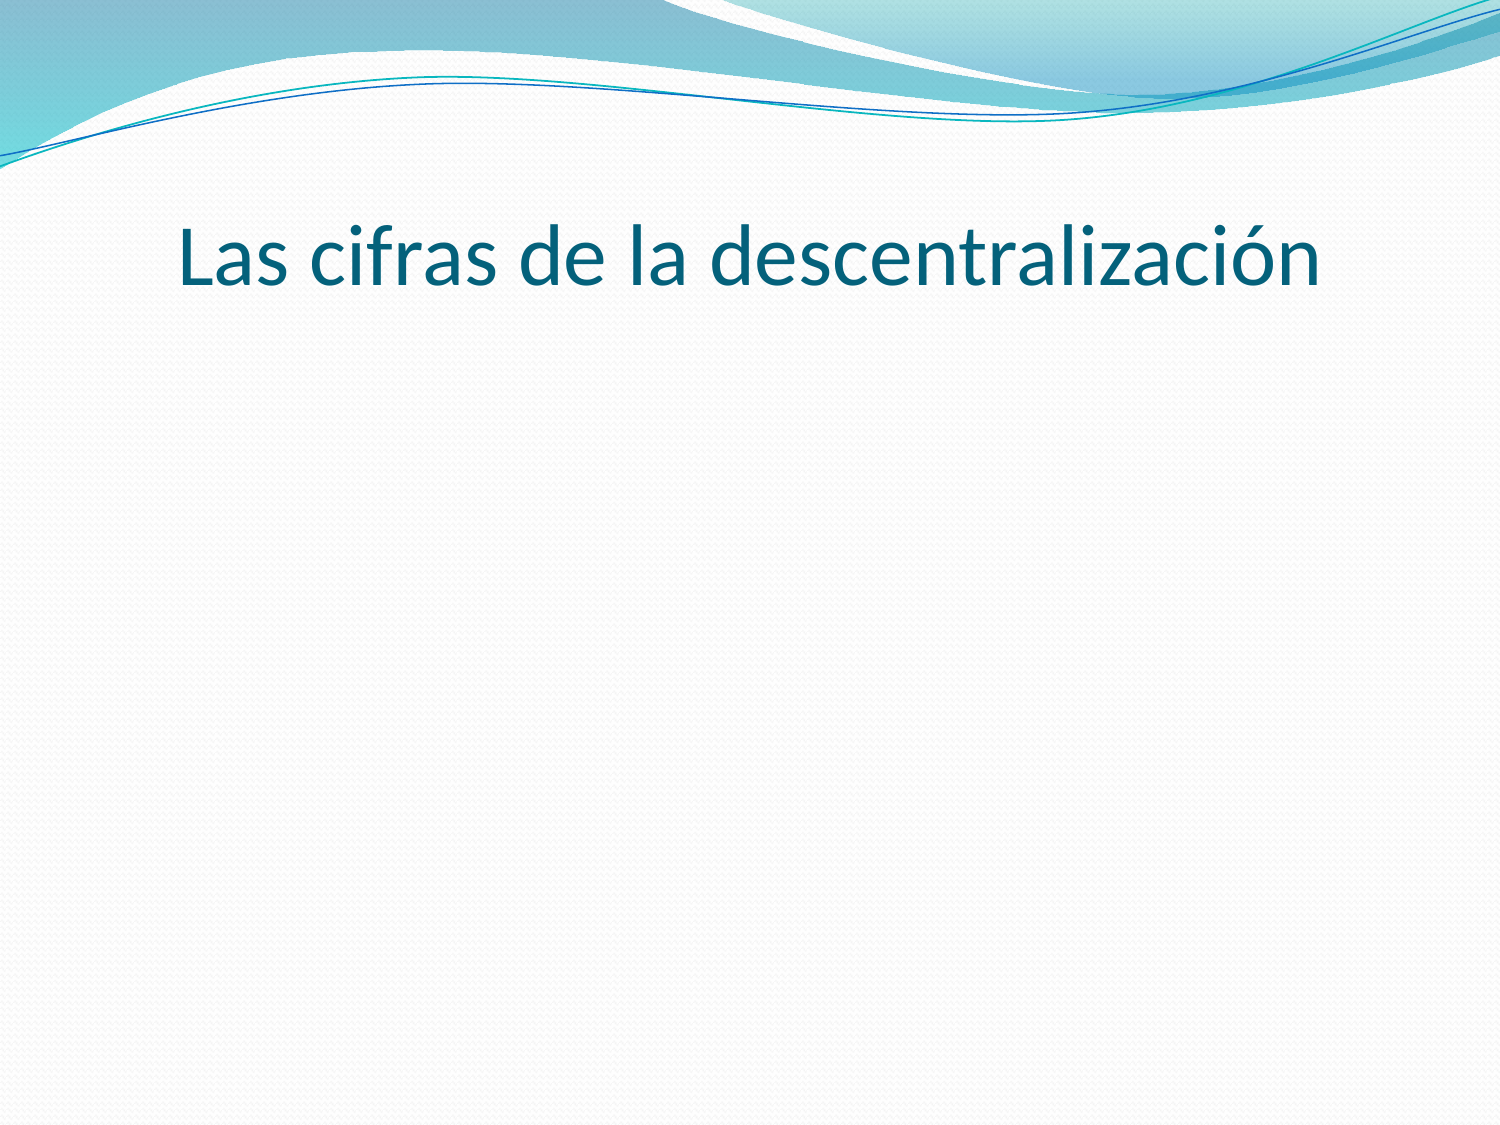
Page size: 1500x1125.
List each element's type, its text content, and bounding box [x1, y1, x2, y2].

title Las cifras de la descentralización [75, 115, 1425, 303]
